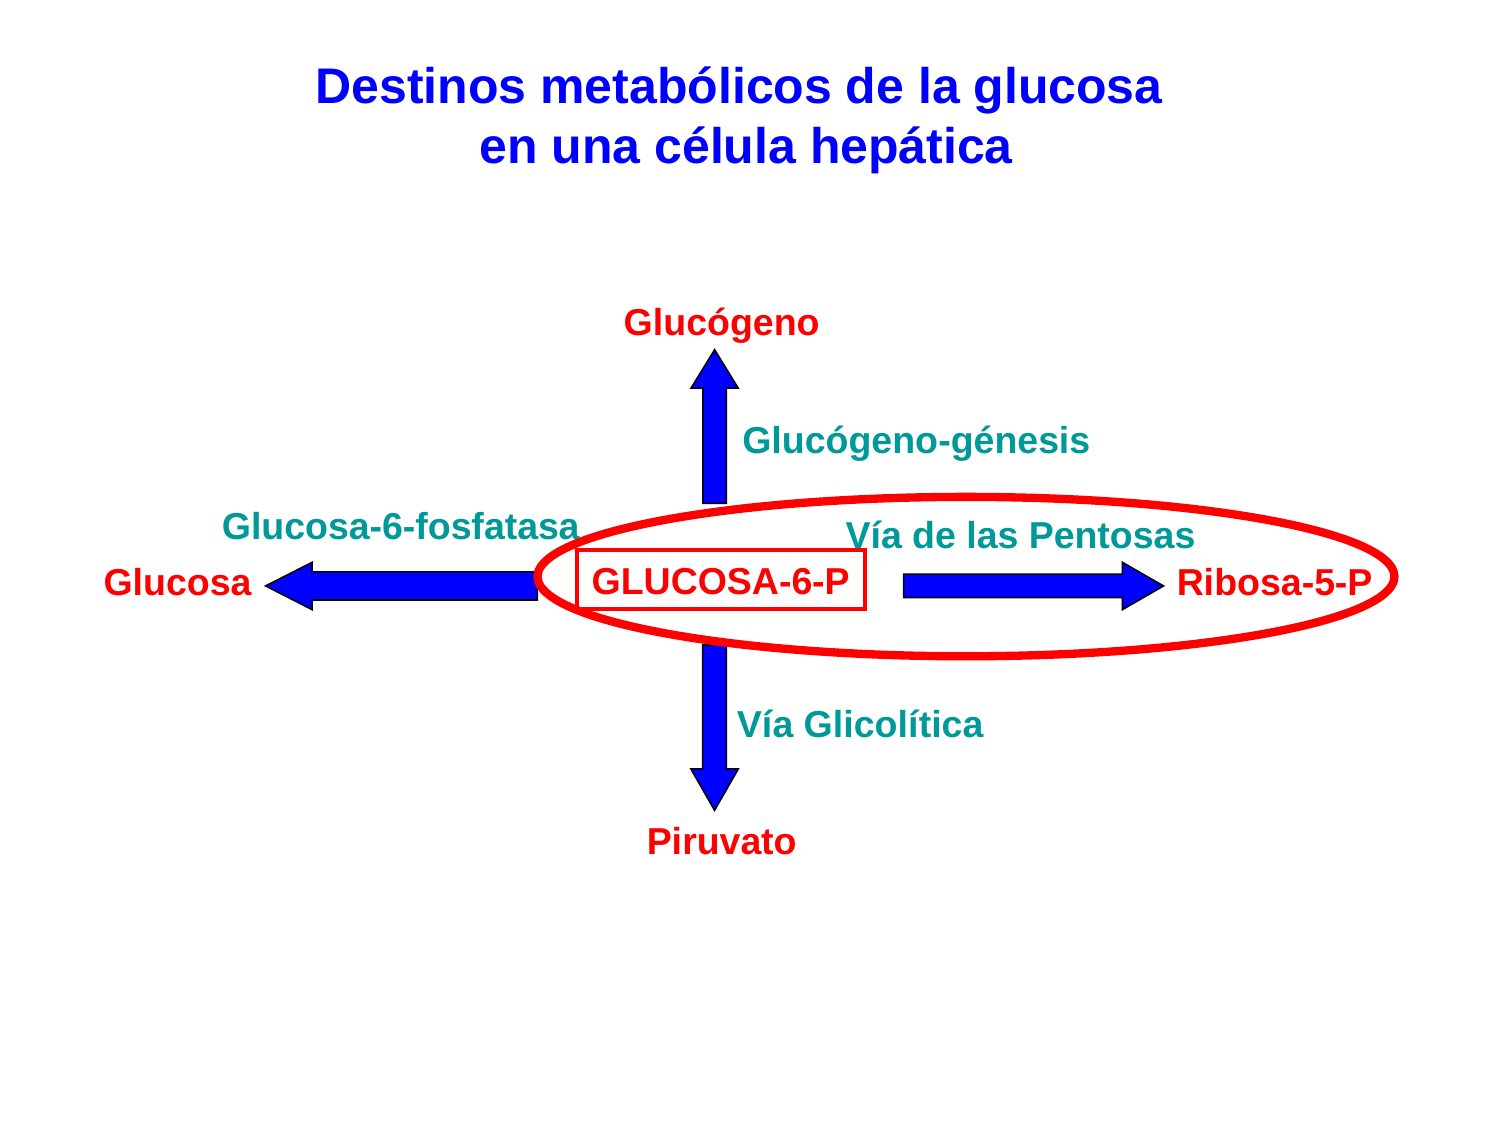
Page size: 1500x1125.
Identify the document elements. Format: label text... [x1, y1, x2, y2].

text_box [631, 644, 999, 870]
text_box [88, 494, 596, 612]
text_box [596, 512, 1329, 656]
text_box Destinos metabólicos de la glucosa en una célula hepática [300, 45, 1192, 181]
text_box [608, 290, 1106, 504]
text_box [830, 503, 1389, 612]
